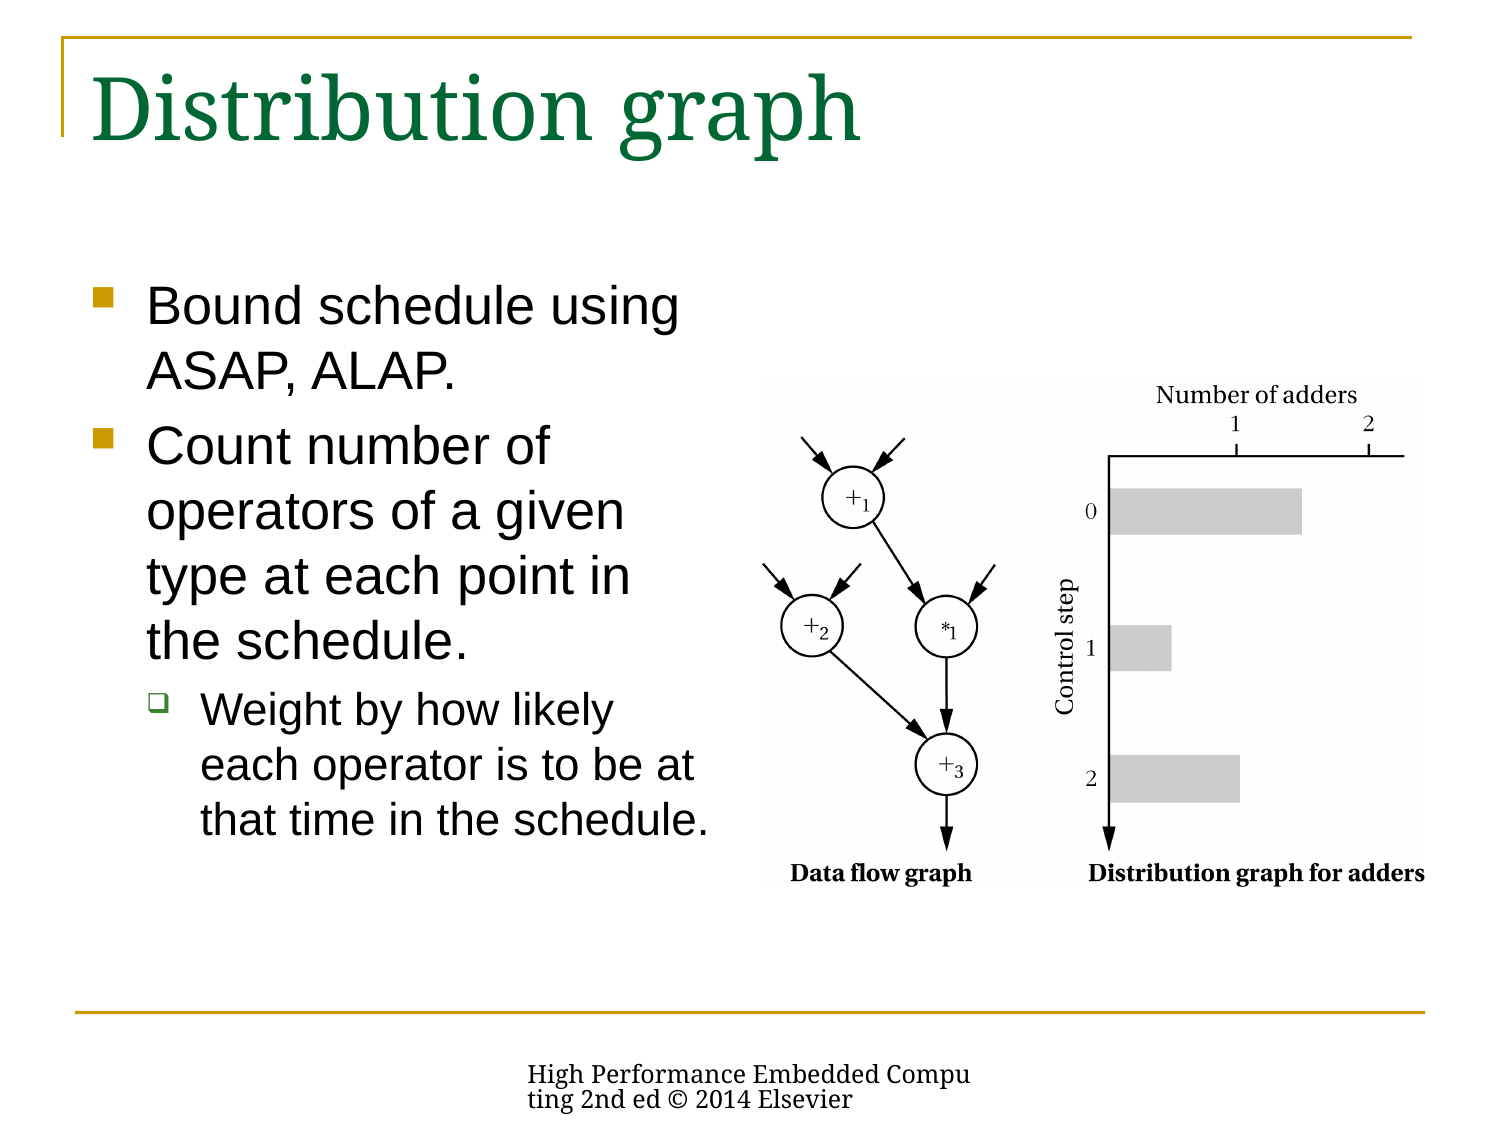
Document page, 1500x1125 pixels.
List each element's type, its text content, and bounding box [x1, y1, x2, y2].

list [762, 381, 1426, 887]
title Distribution graph [75, 45, 1425, 233]
footer High Performance Embedded Computing 2nd ed © 2014 Elsevier [512, 1025, 988, 1100]
list Bound schedule using ASAP, ALAP. Count number of operators of a given type at each point in the schedule. Weight by how likely each operator is to be at that time in the schedule. [75, 262, 738, 1006]
